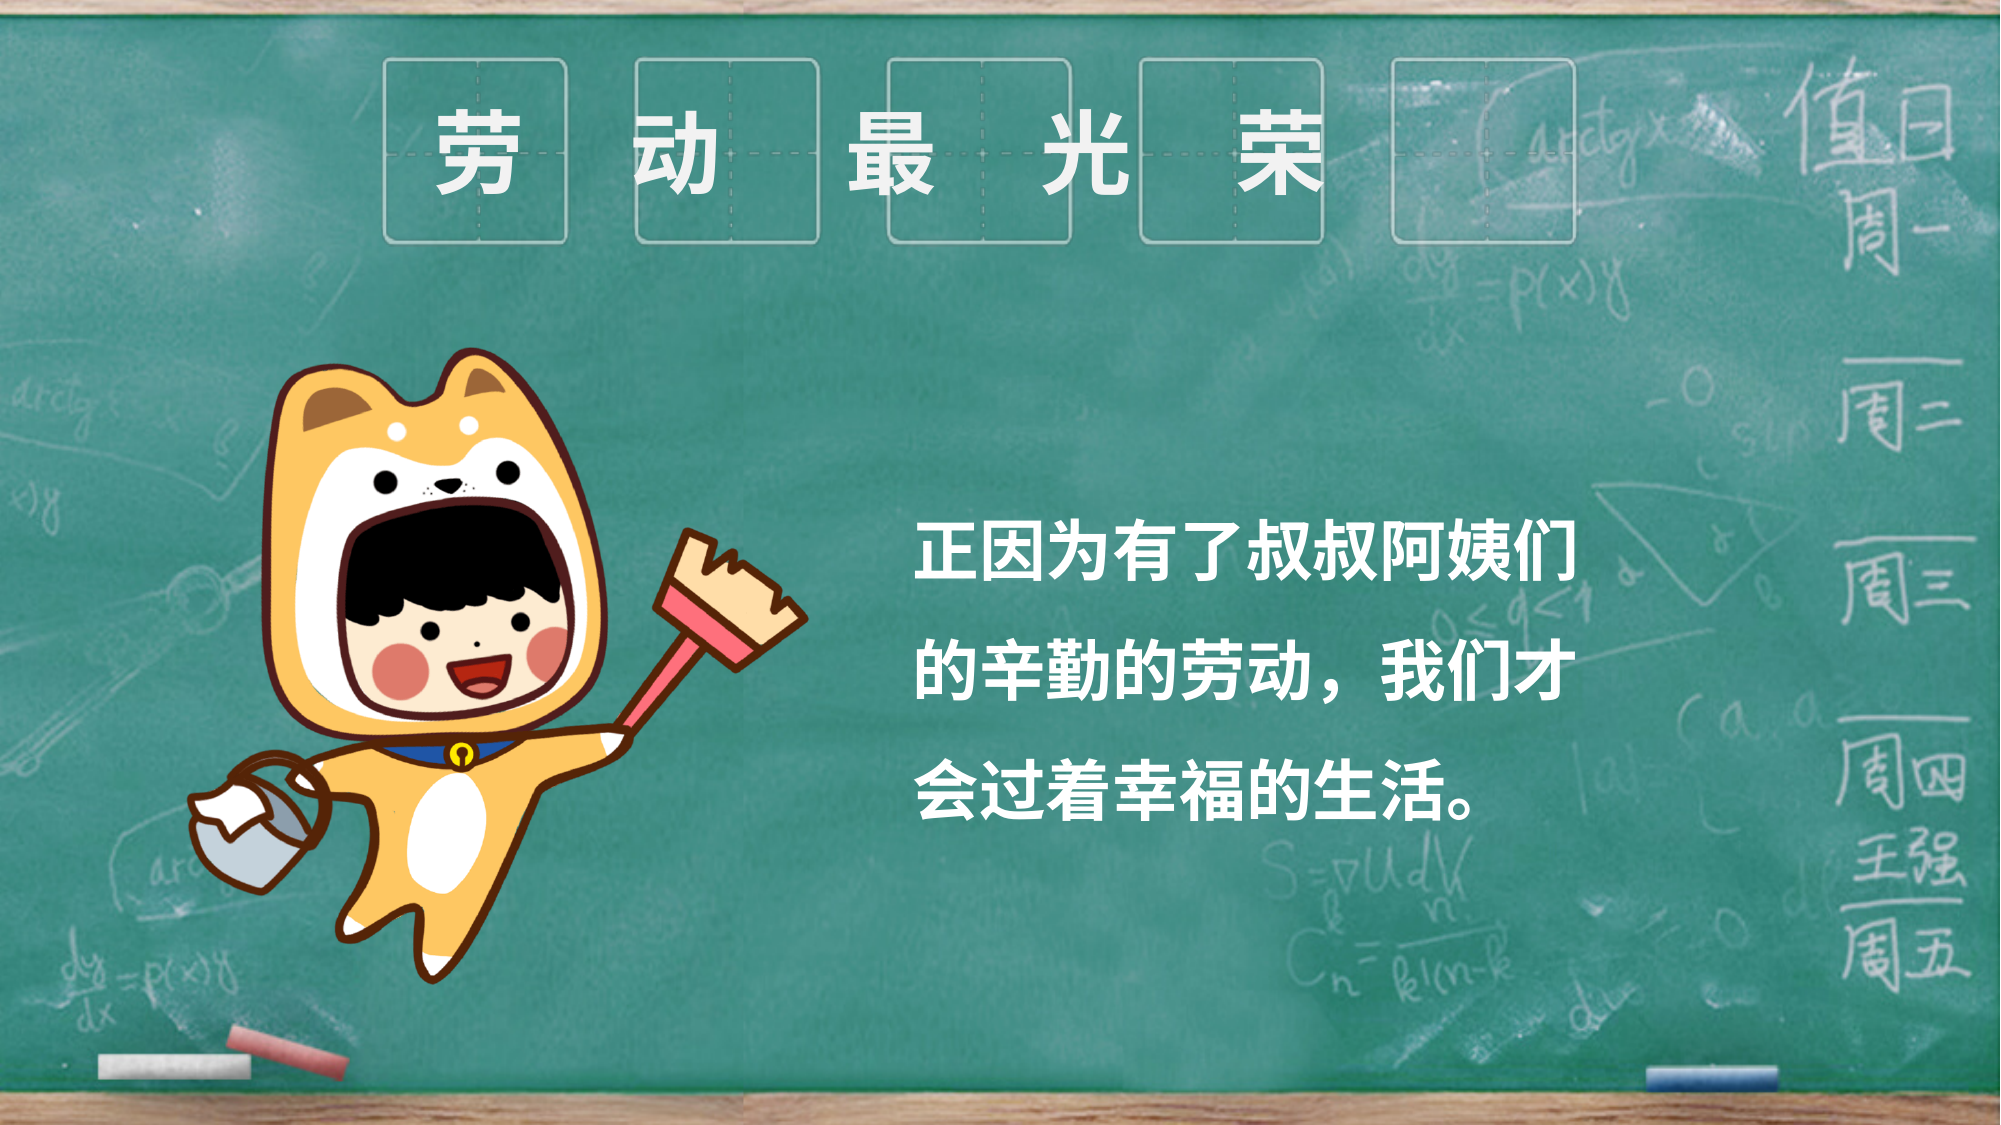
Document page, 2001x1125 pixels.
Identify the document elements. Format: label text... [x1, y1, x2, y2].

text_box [380, 56, 1683, 247]
picture [0, 0, 2000, 1125]
text_box 正因为有了叔叔阿姨们的辛勤的劳动，我们才会过着幸福的生活。 [897, 468, 1621, 829]
